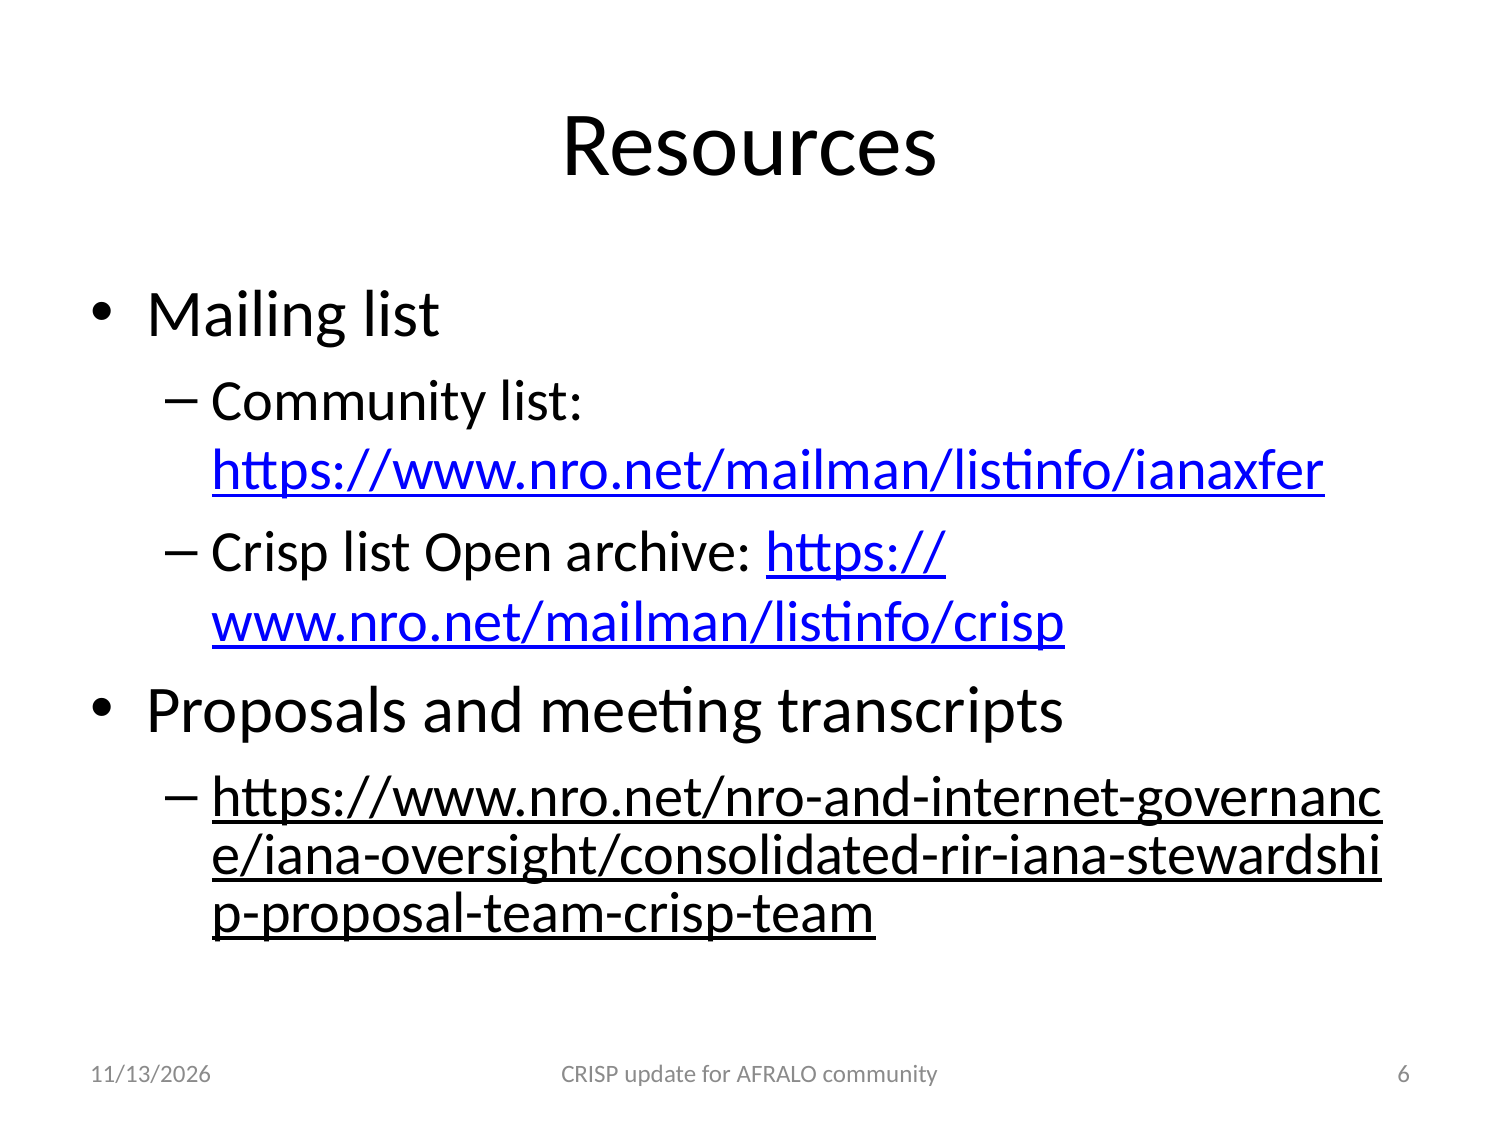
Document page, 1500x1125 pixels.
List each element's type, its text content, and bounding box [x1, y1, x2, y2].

list Mailing list Community list: https://www.nro.net/mailman/listinfo/ianaxfer Crisp list Open archive: https://www.nro.net/mailman/listinfo/crisp Proposals and meeting transcripts https://www.nro.net/nro-and-internet-governance/iana-oversight/consolidated-rir-iana-stewardship-proposal-team-crisp-team [75, 262, 1425, 1005]
title Resources [75, 45, 1425, 233]
slide_number 6 [1074, 1042, 1425, 1103]
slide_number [75, 1042, 425, 1103]
footer CRISP update for AFRALO community [512, 1042, 988, 1103]
